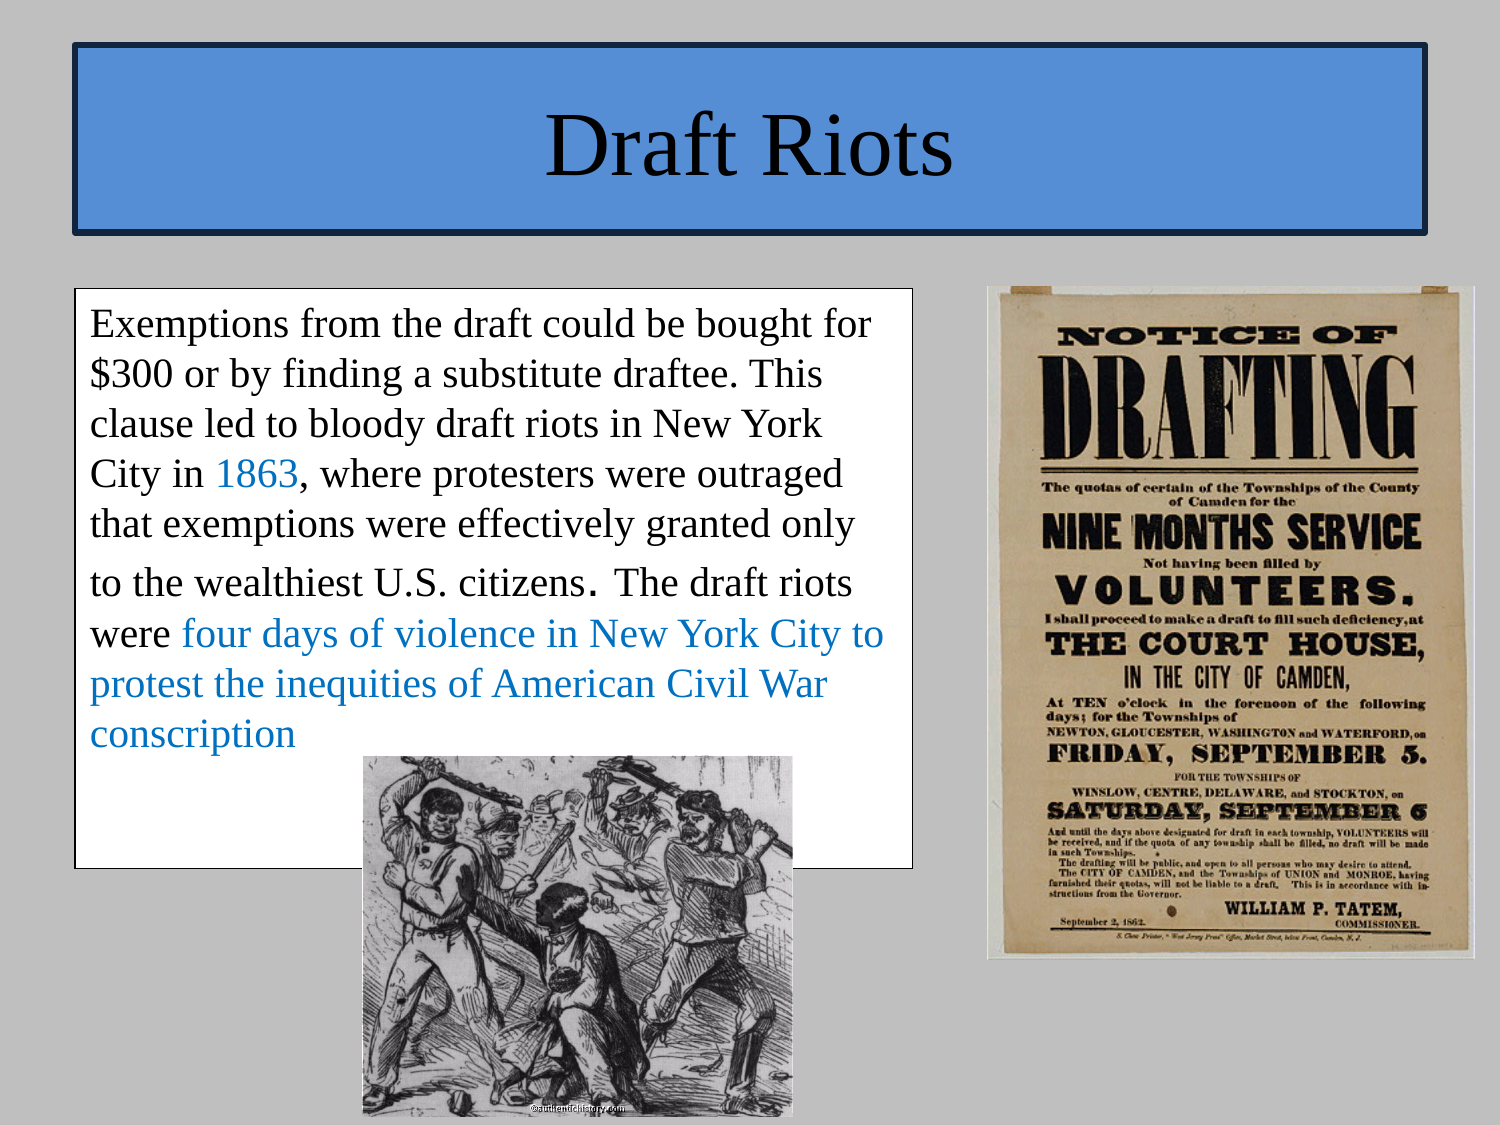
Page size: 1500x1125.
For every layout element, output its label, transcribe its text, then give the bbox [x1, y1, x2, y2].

title Draft Riots [75, 45, 1425, 233]
picture [987, 285, 1476, 960]
text_box Exemptions from the draft could be bought for $300 or by finding a substitute draftee. This clause led to bloody draft riots in New York City in 1863, where protesters were outraged that exemptions were effectively granted only to the wealthiest U.S. citizens. The draft riots were four days of violence in New York City to protest the inequities of American Civil War conscription [74, 288, 913, 869]
picture [362, 754, 793, 1117]
